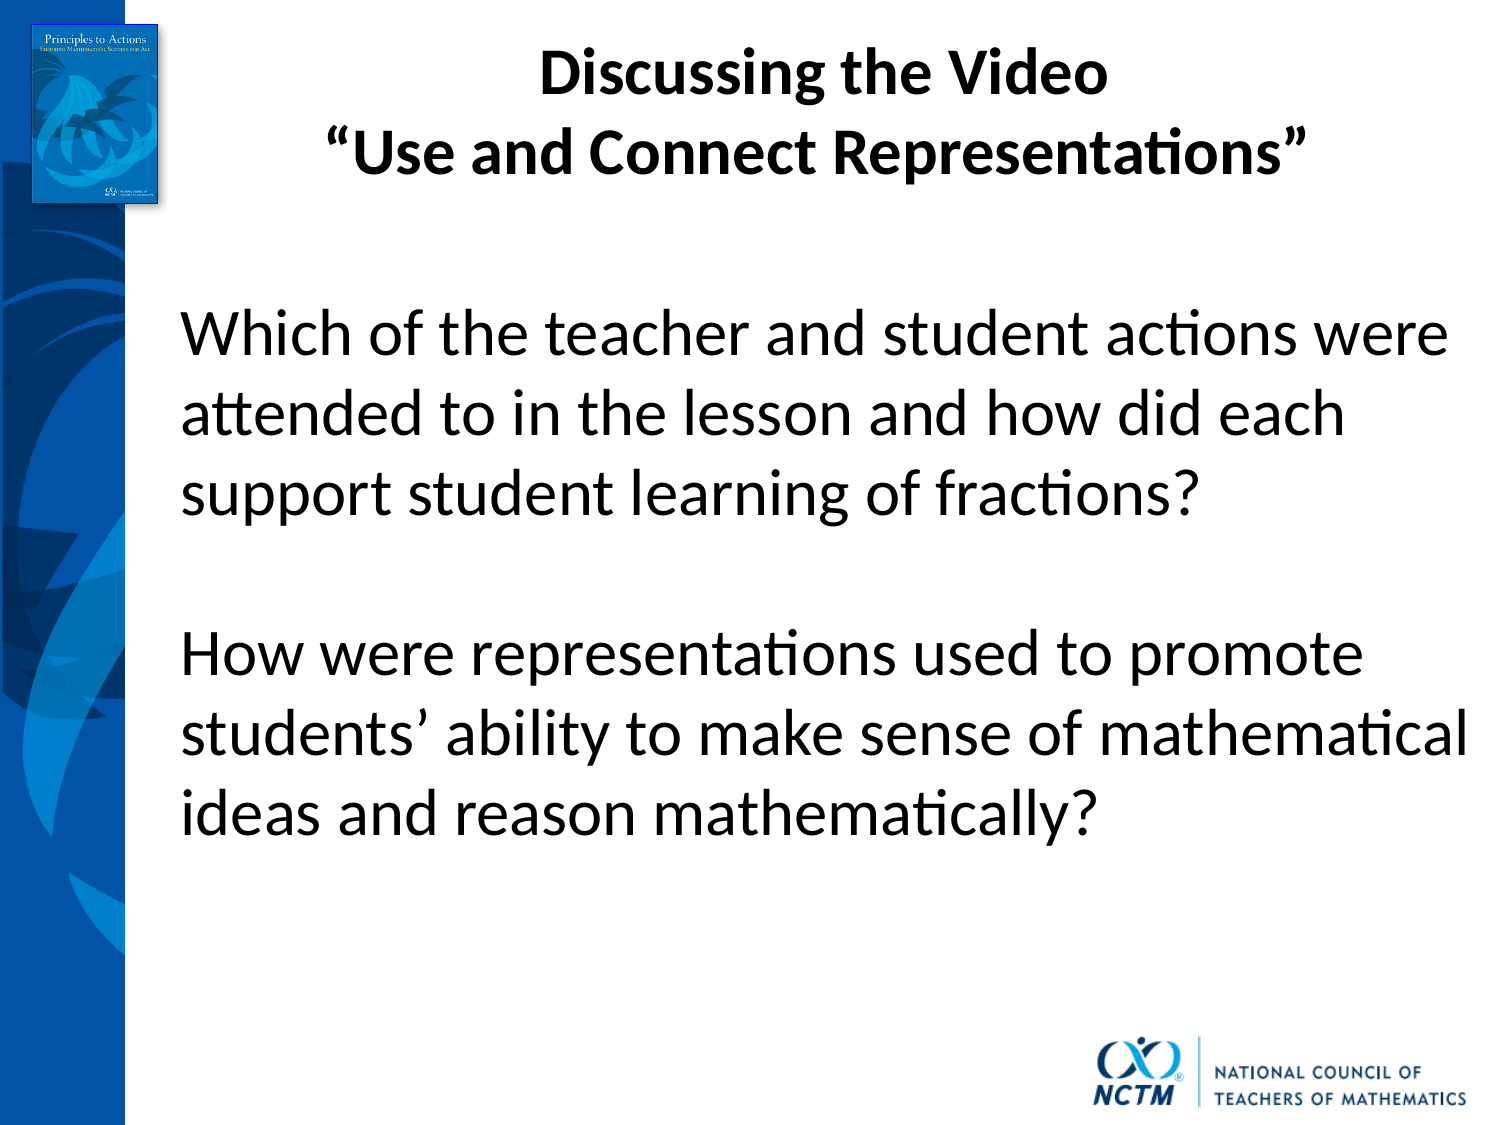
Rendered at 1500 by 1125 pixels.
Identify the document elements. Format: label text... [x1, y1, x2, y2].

picture [0, 0, 125, 1125]
text_box Discussing the Video “Use and Connect Representations” [149, 37, 1500, 179]
picture [1078, 1017, 1484, 1124]
picture [32, 25, 157, 203]
text_box Which of the teacher and student actions were attended to in the lesson and how did each support student learning of fractions? How were representations used to promote students’ ability to make sense of mathematical ideas and reason mathematically? [165, 281, 1499, 947]
